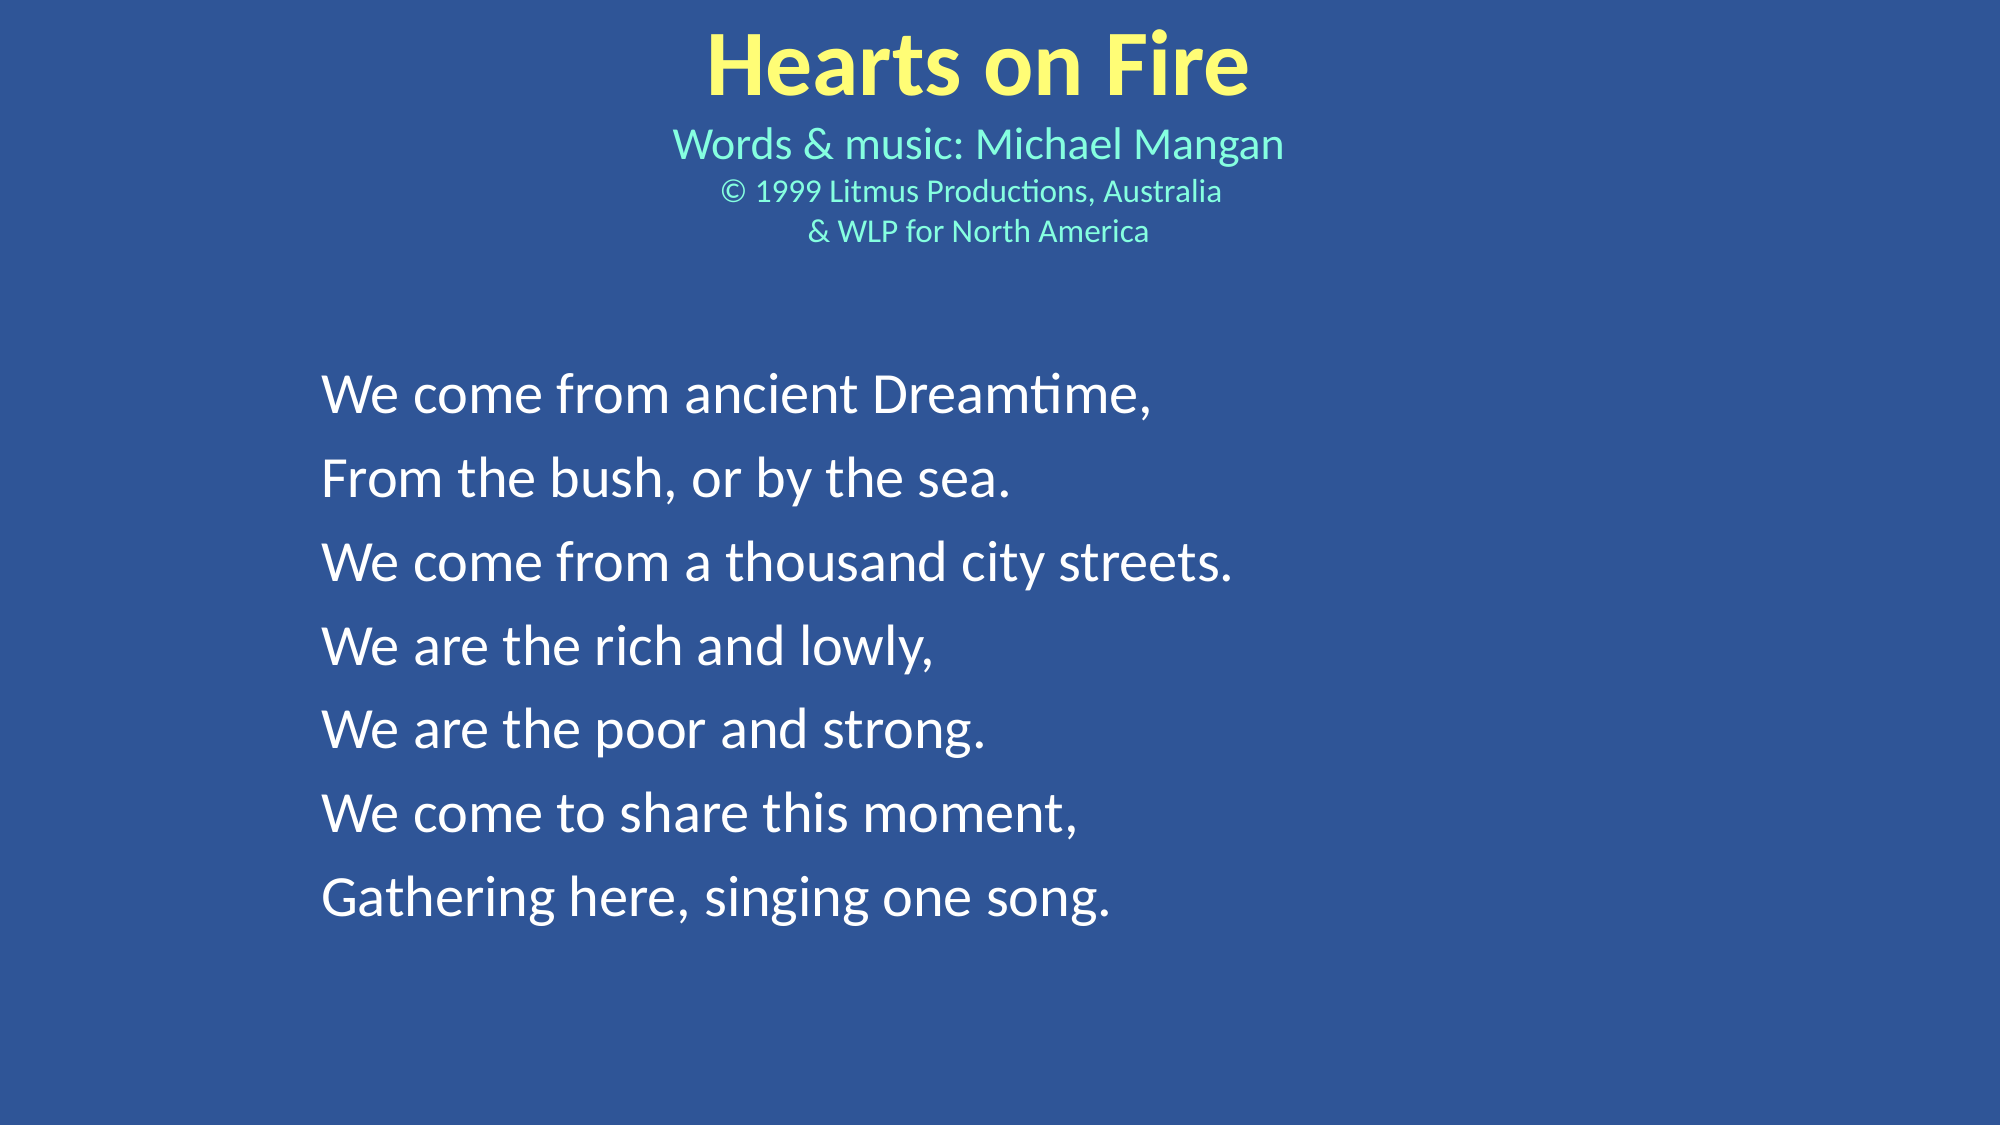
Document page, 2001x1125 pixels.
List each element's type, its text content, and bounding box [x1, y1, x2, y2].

list We come from ancient Dreamtime, From the bush, or by the sea. We come from a thousand city streets. We are the rich and lowly, We are the poor and strong. We come to share this moment, Gathering here, singing one song. [306, 356, 1694, 989]
text_box Hearts on Fire Words & music: Michael Mangan © 1999 Litmus Productions, Australia & WLP for North America [291, 0, 1667, 285]
